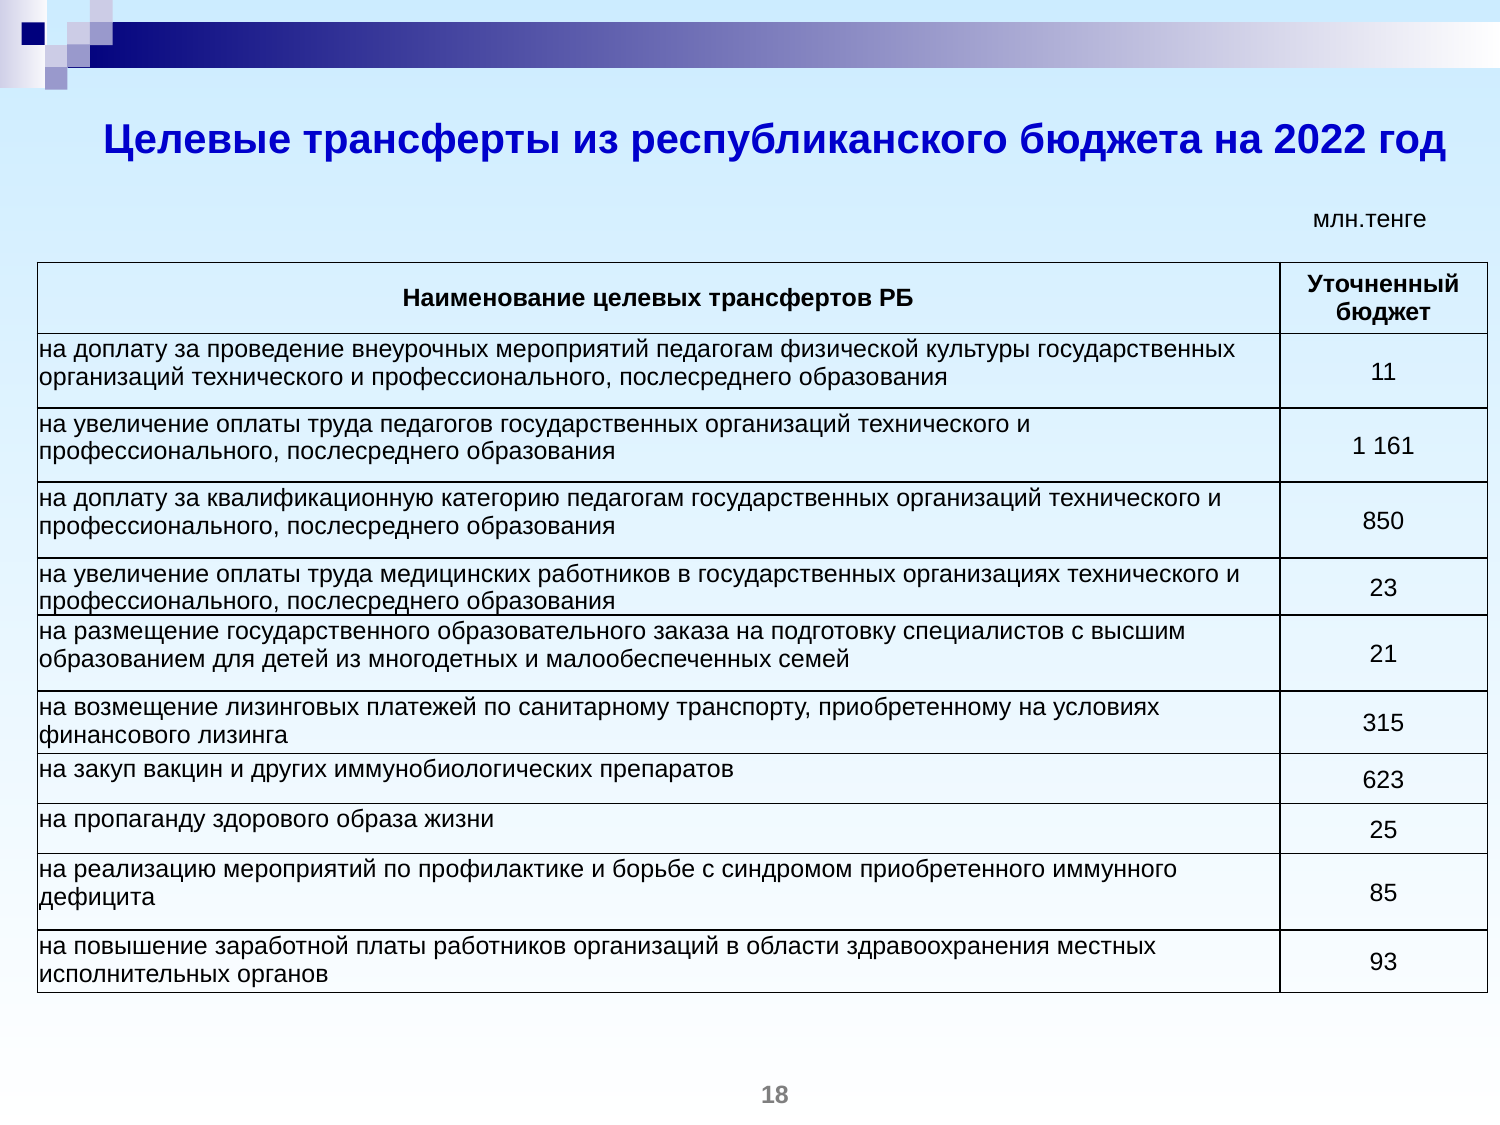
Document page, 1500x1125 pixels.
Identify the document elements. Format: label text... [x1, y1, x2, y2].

table_cell 11 [1281, 334, 1487, 407]
table_cell на повышение заработной платы работников организаций в области здравоохранения местных исполнительных органов [38, 931, 1279, 992]
table_cell на доплату за квалификационную категорию педагогам государственных организаций технического и профессионального, послесреднего образования [38, 483, 1279, 557]
table_cell 93 [1281, 931, 1487, 992]
table_cell 85 [1281, 854, 1487, 929]
table_cell на реализацию мероприятий по профилактике и борьбе с синдромом приобретенного иммунного дефицита [38, 854, 1279, 929]
table_cell на возмещение лизинговых платежей по санитарному транспорту, приобретенному на условиях финансового лизинга [38, 692, 1279, 753]
table_header Уточненный бюджет [1281, 263, 1487, 333]
table_cell 25 [1281, 804, 1487, 853]
table_cell 21 [1281, 616, 1487, 690]
table_cell на закуп вакцин и других иммунобиологических препаратов [38, 754, 1279, 803]
table_cell на увеличение оплаты труда педагогов государственных организаций технического и профессионального, послесреднего образования [38, 409, 1279, 481]
title Целевые трансферты из республиканского бюджета на 2022 год [59, 86, 1491, 187]
table_cell 23 [1281, 559, 1487, 614]
table_cell на размещение государственного образовательного заказа на подготовку специалистов с высшим образованием для детей из многодетных и малообеспеченных семей [38, 616, 1279, 690]
table_header Наименование целевых трансфертов РБ [38, 263, 1279, 333]
table_cell 623 [1281, 754, 1487, 803]
table_cell 1 161 [1281, 409, 1487, 481]
table_cell на увеличение оплаты труда медицинских работников в государственных организациях технического и профессионального, послесреднего образования [38, 559, 1279, 614]
table_cell на пропаганду здорового образа жизни [38, 804, 1279, 853]
text_box 18 [625, 1062, 925, 1125]
text_box млн.тенге [1279, 186, 1461, 250]
table_cell 850 [1281, 483, 1487, 557]
table_cell 315 [1281, 692, 1487, 753]
table_cell на доплату за проведение внеурочных мероприятий педагогам физической культуры государственных организаций технического и профессионального, послесреднего образования [38, 334, 1279, 407]
